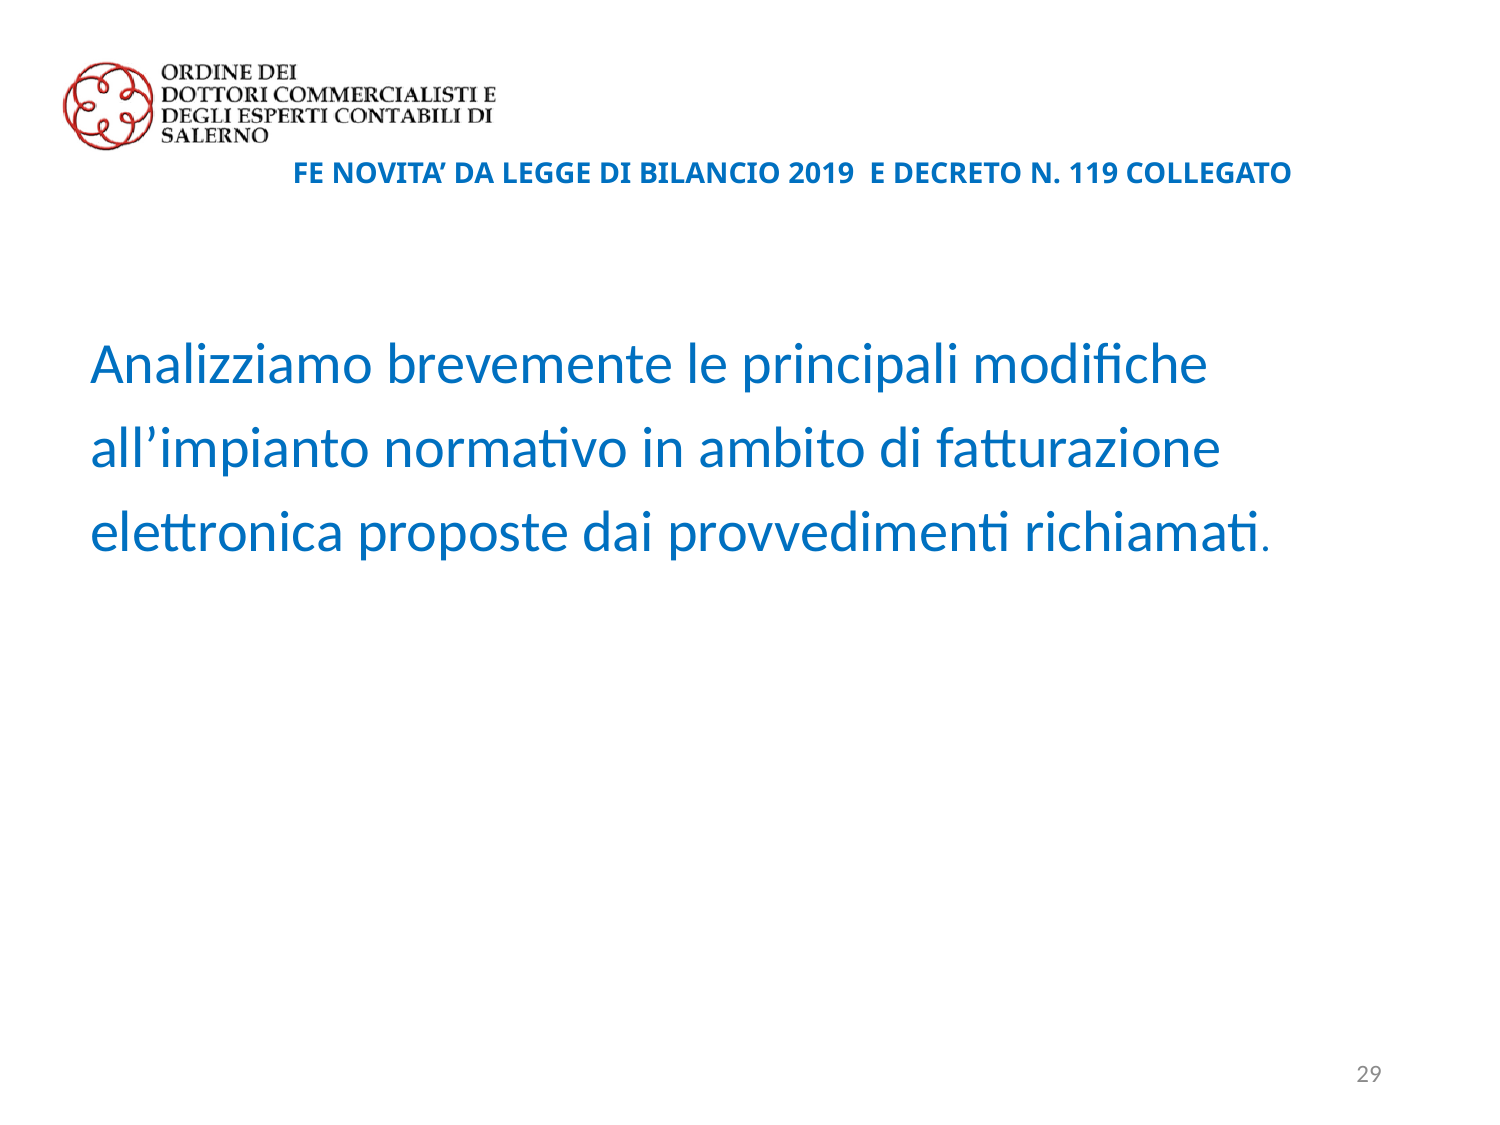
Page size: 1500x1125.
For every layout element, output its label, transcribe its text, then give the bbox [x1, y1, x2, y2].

title FE NOVITA’ DA LEGGE DI BILANCIO 2019 E DECRETO N. 119 COLLEGATO [277, 151, 1397, 199]
list Analizziamo brevemente le principali modifiche all’impianto normativo in ambito di fatturazione elettronica proposte dai provvedimenti richiamati. [75, 326, 1471, 717]
slide_number 29 [1059, 1042, 1397, 1103]
picture [54, 54, 504, 152]
